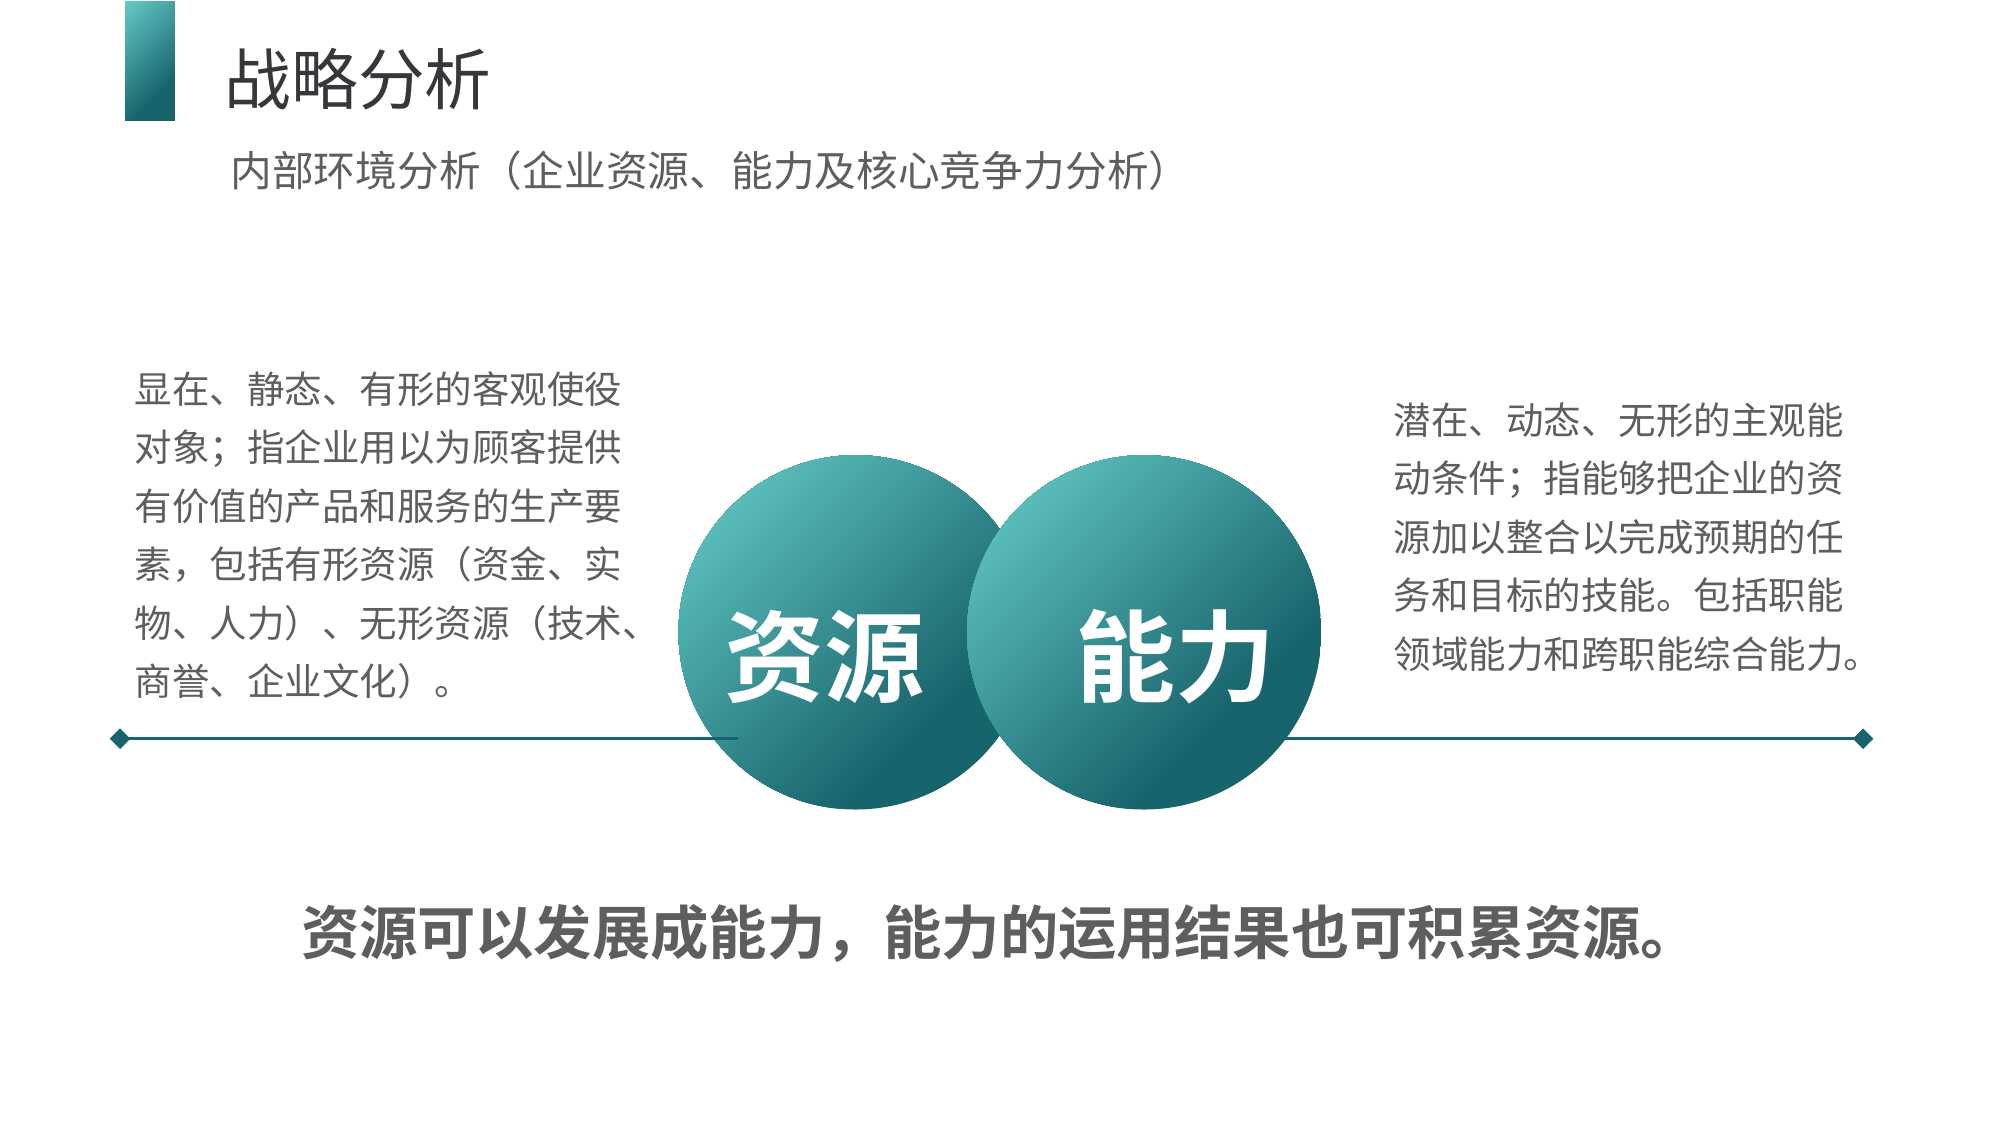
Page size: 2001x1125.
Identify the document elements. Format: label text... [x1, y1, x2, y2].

text_box 战略分析 [209, 30, 830, 125]
text_box 显在、静态、有形的客观使役对象；指企业用以为顾客提供有价值的产品和服务的生产要素，包括有形资源（资金、实物、人力）、无形资源（技术、商誉、企业文化）。 [120, 345, 644, 711]
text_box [678, 455, 1322, 810]
text_box 内部环境分析（企业资源、能力及核心竞争力分析） [215, 122, 1790, 202]
text_box 资源可以发展成能力，能力的运用结果也可积累资源。 [98, 867, 1901, 974]
text_box 潜在、动态、无形的主观能动条件；指能够把企业的资源加以整合以完成预期的任务和目标的技能。包括职能领域能力和跨职能综合能力。 [1378, 376, 1864, 684]
text_box [123, 0, 177, 123]
